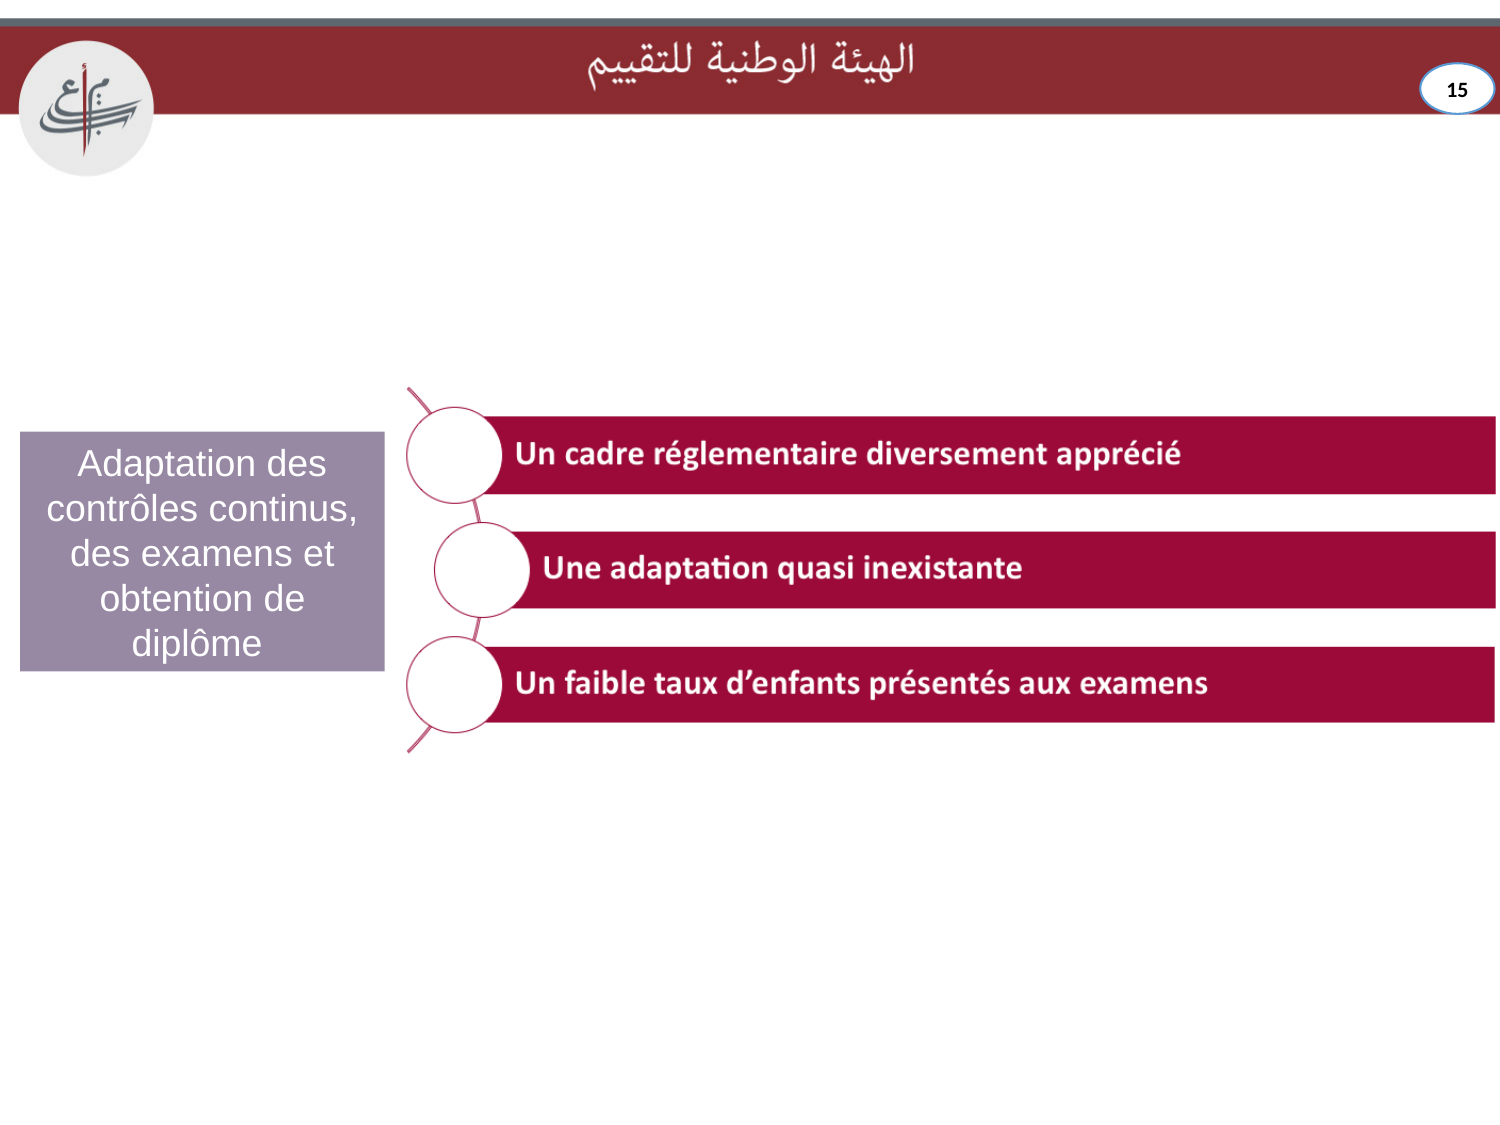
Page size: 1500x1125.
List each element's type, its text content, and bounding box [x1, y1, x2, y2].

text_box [19, 378, 1500, 761]
picture [0, 0, 1500, 1125]
text_box 15 [1419, 62, 1496, 115]
